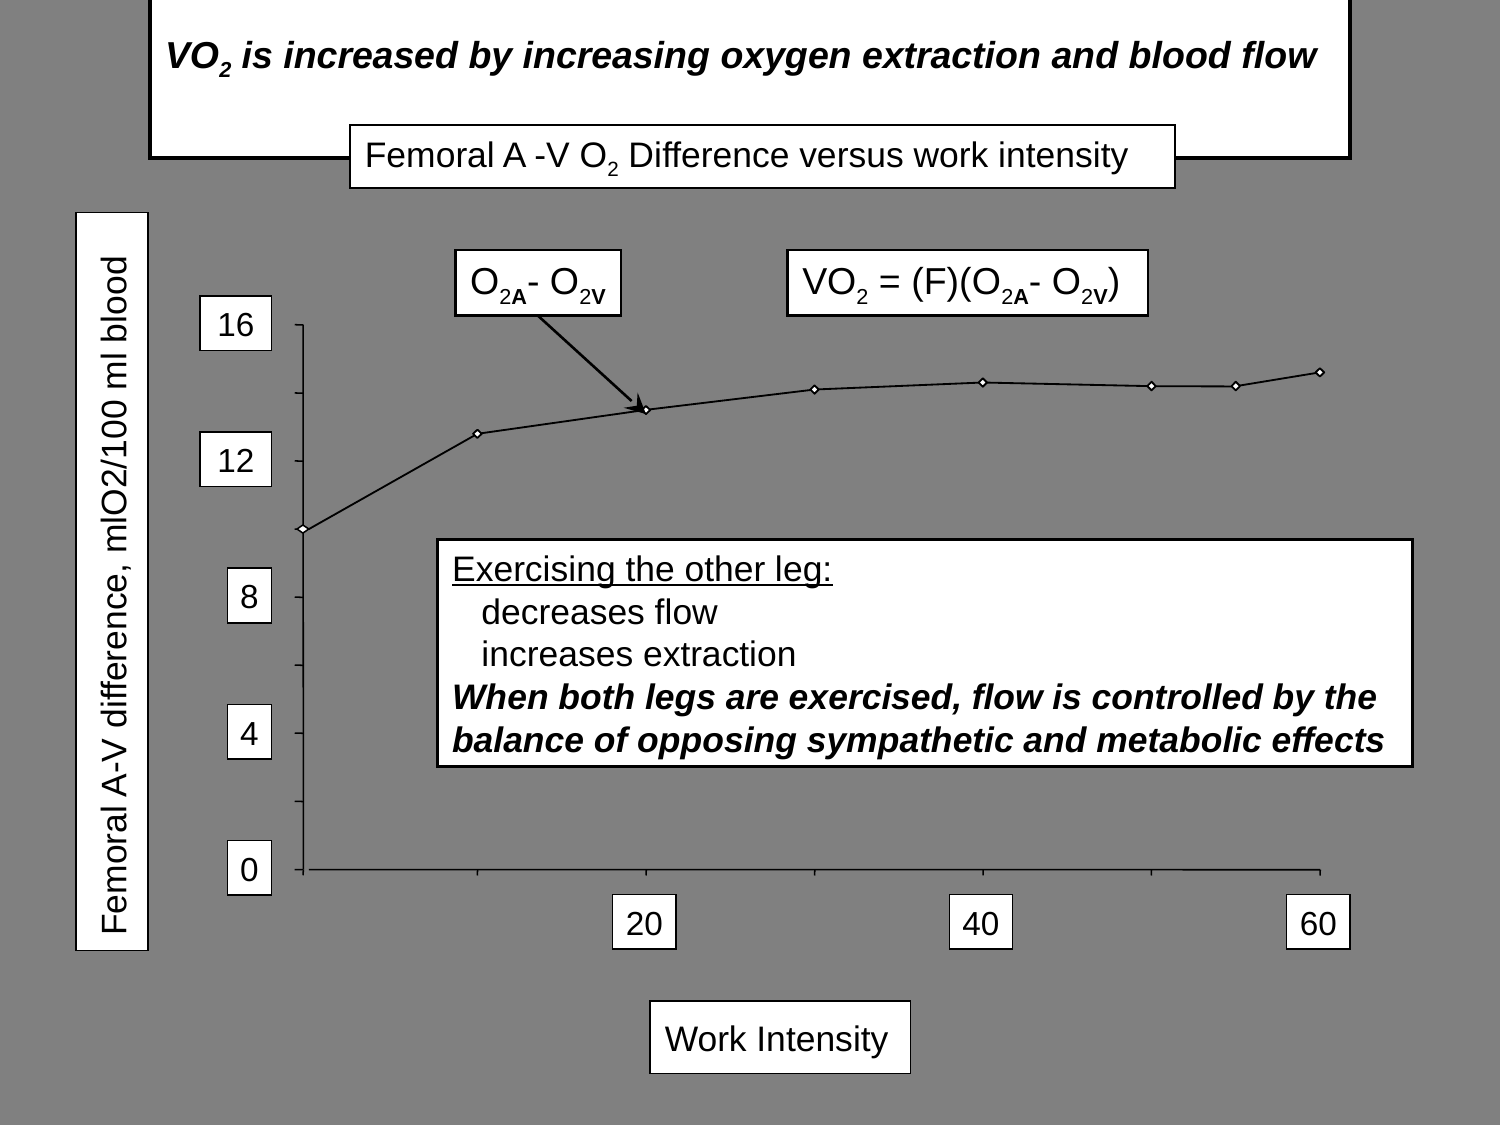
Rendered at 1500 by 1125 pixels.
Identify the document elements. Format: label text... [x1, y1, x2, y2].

text_box Femoral A-V difference, mlO2/100 ml blood [75, 212, 149, 951]
text_box Work Intensity [649, 1000, 911, 1074]
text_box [199, 249, 1413, 951]
text_box Femoral A -V O2 Difference versus work intensity [349, 125, 1175, 189]
title VO2 is increased by increasing oxygen extraction and blood flow [149, 0, 1351, 159]
